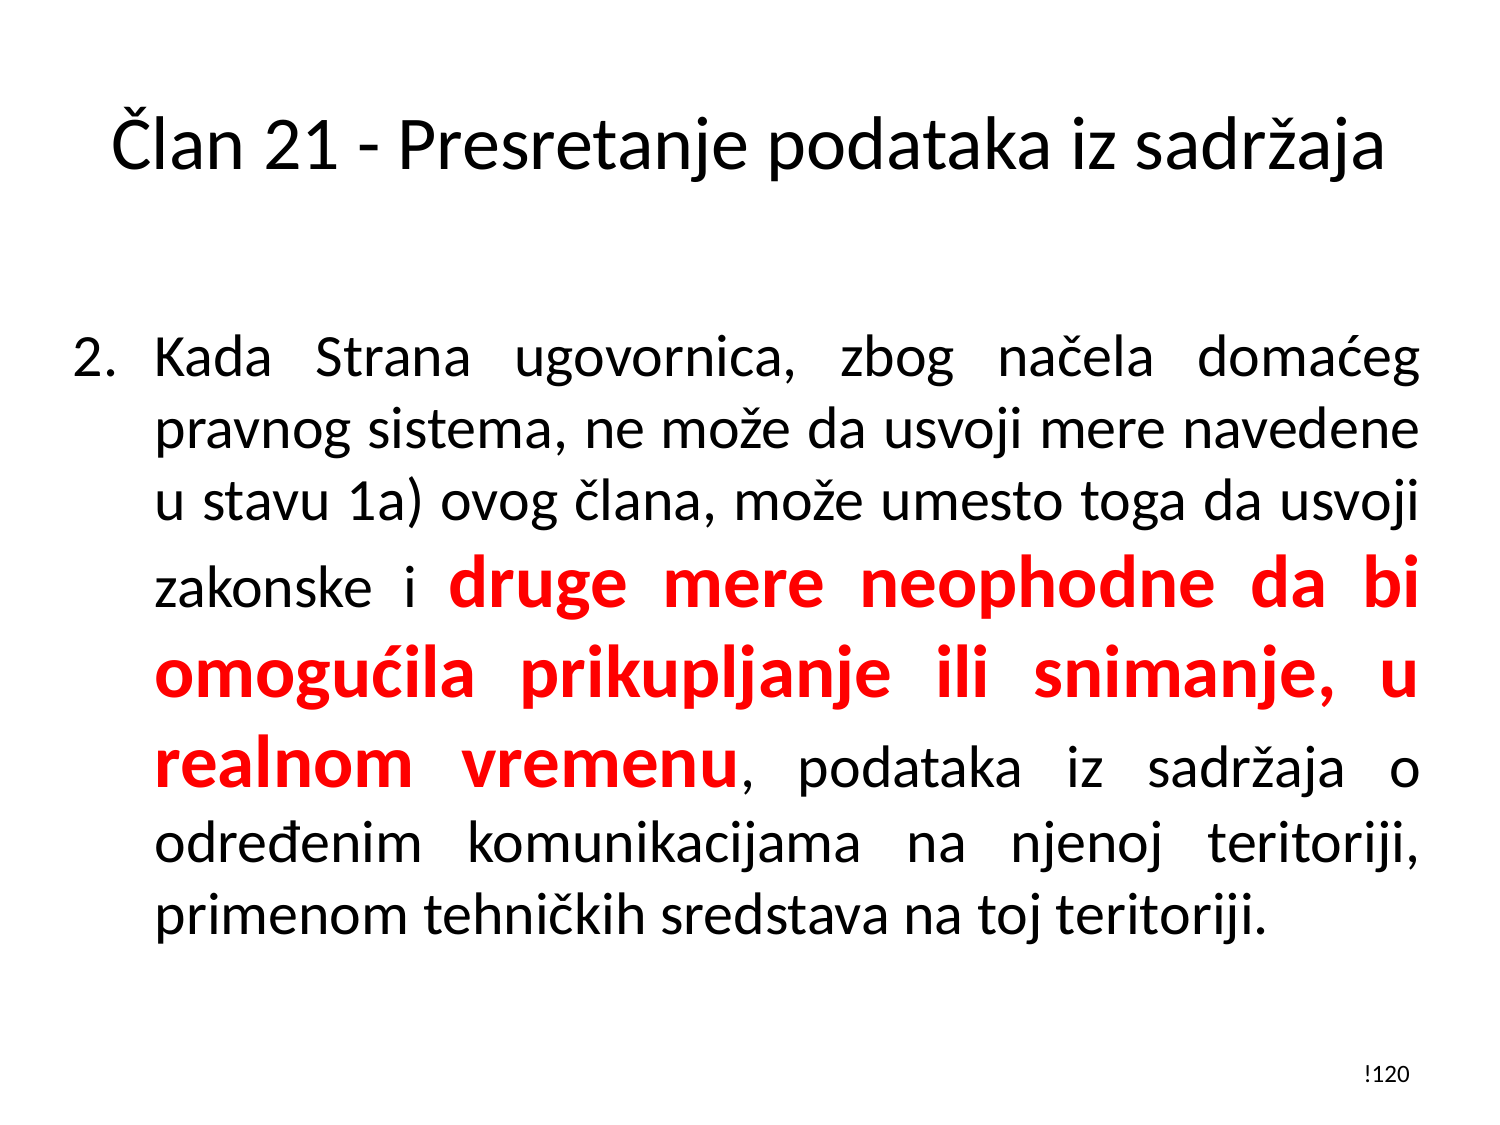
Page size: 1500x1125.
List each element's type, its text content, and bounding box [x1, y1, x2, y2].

text_box Kada Strana ugovornica, zbog načela domaćeg pravnog sistema, ne može da usvoji mere navedene u stavu 1a) ovog člana, može umesto toga da usvoji zakonske i druge mere neophodne da bi omogućila prikupljanje ili snimanje, u realnom vremenu, podataka iz sadržaja o određenim komunikacijama na njenoj teritoriji, primenom tehničkih sredstava na toj teritoriji. [57, 308, 1437, 1046]
title Član 21 - Presretanje podataka iz sadržaja [74, 44, 1426, 233]
slide_number !120 [1074, 1046, 1425, 1103]
